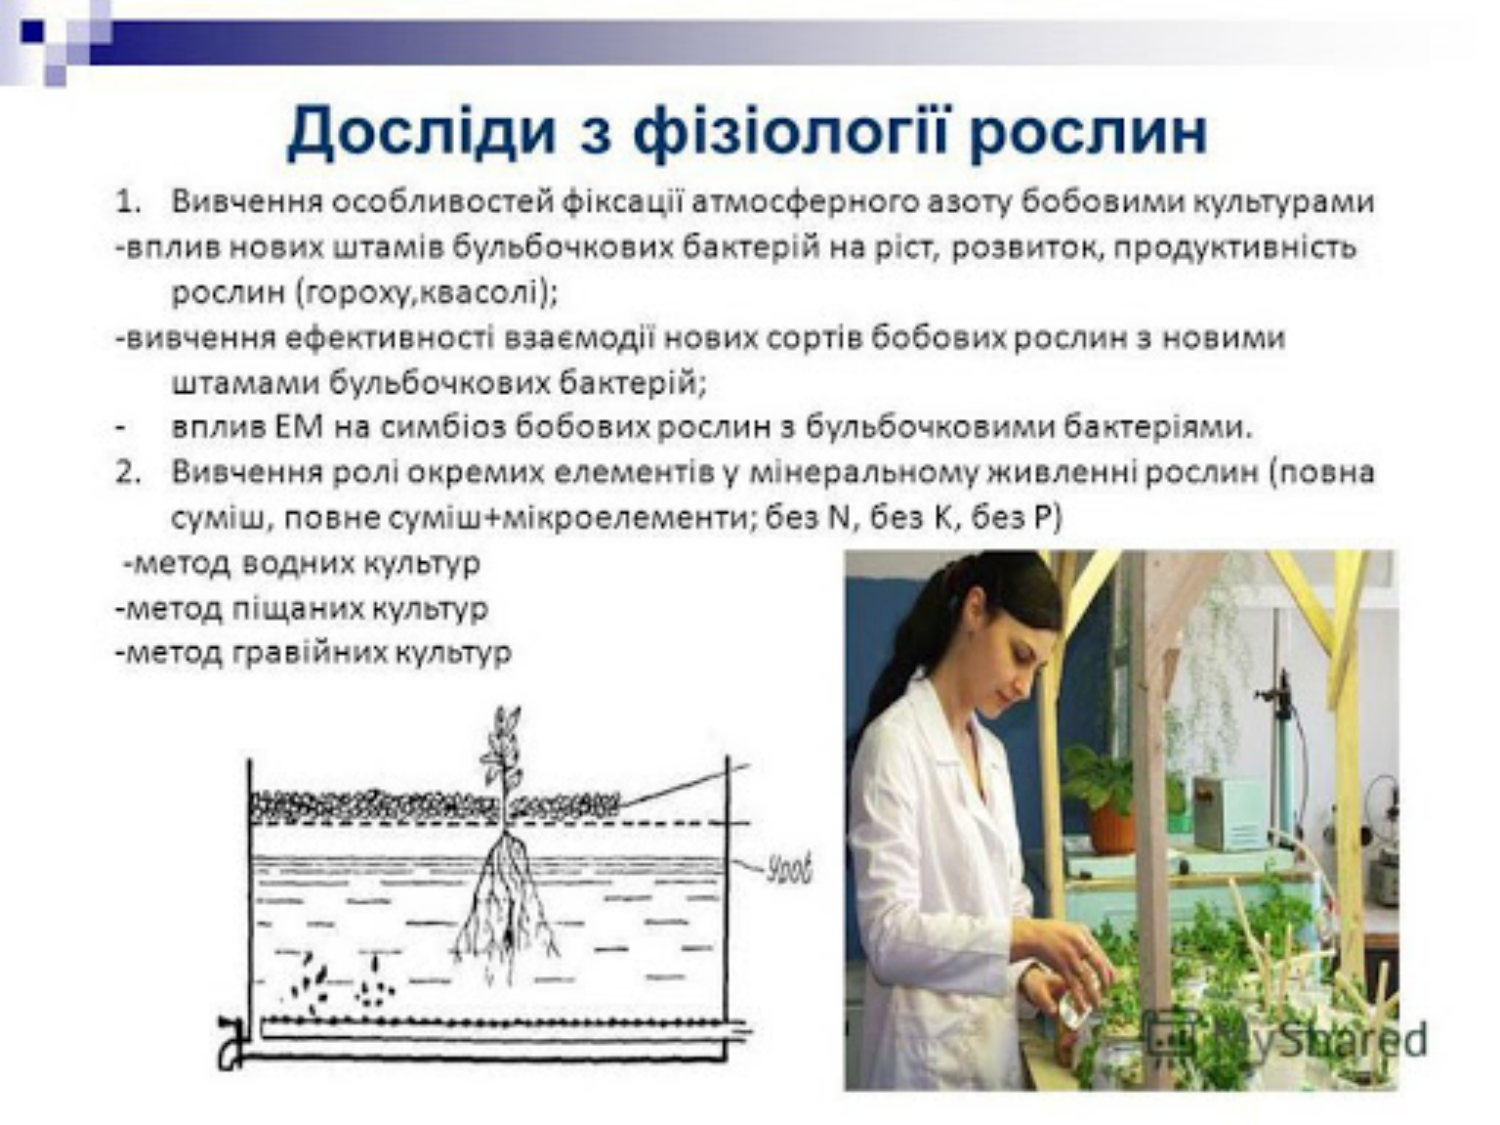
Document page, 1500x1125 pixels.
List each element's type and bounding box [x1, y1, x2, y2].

list [0, 0, 1500, 1125]
